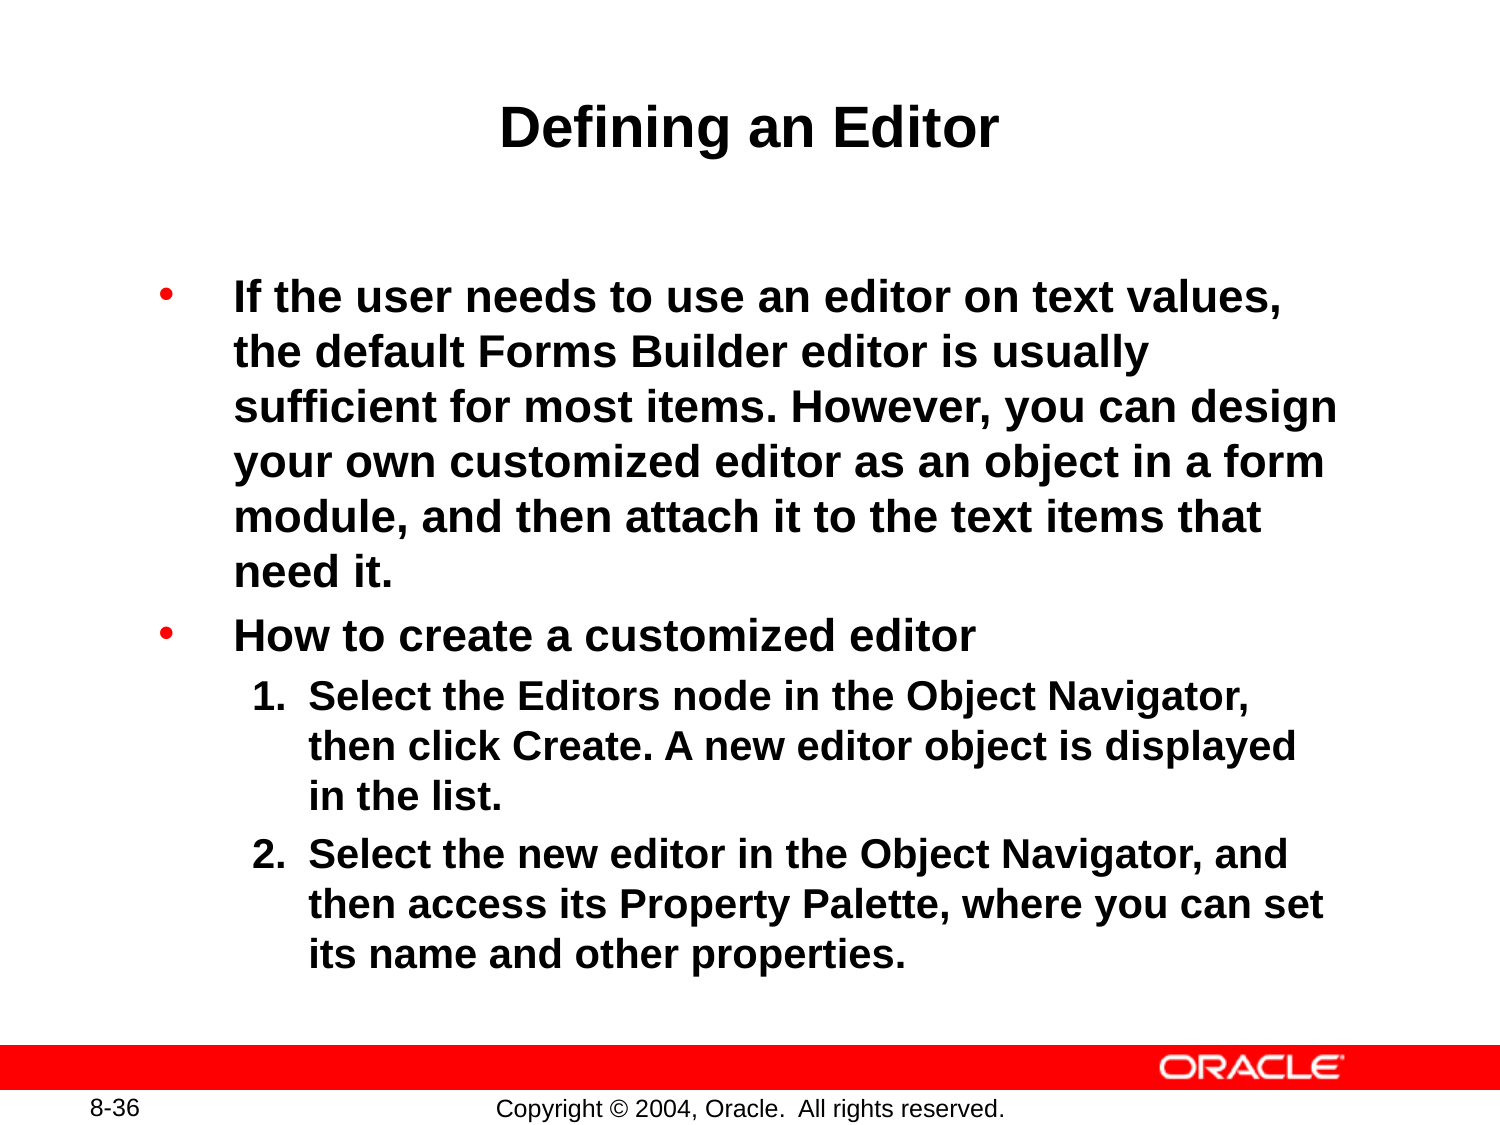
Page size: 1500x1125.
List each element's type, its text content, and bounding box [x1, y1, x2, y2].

title Defining an Editor [149, 87, 1351, 232]
list If the user needs to use an editor on text values, the default Forms Builder editor is usually sufficient for most items. However, you can design your own customized editor as an object in a form module, and then attach it to the text items that need it. How to create a customized editor 1. Select the Editors node in the Object Navigator, then click Create. A new editor object is displayed in the list. 2. Select the new editor in the Object Navigator, and then access its Property Palette, where you can set its name and other properties. [137, 264, 1347, 1059]
